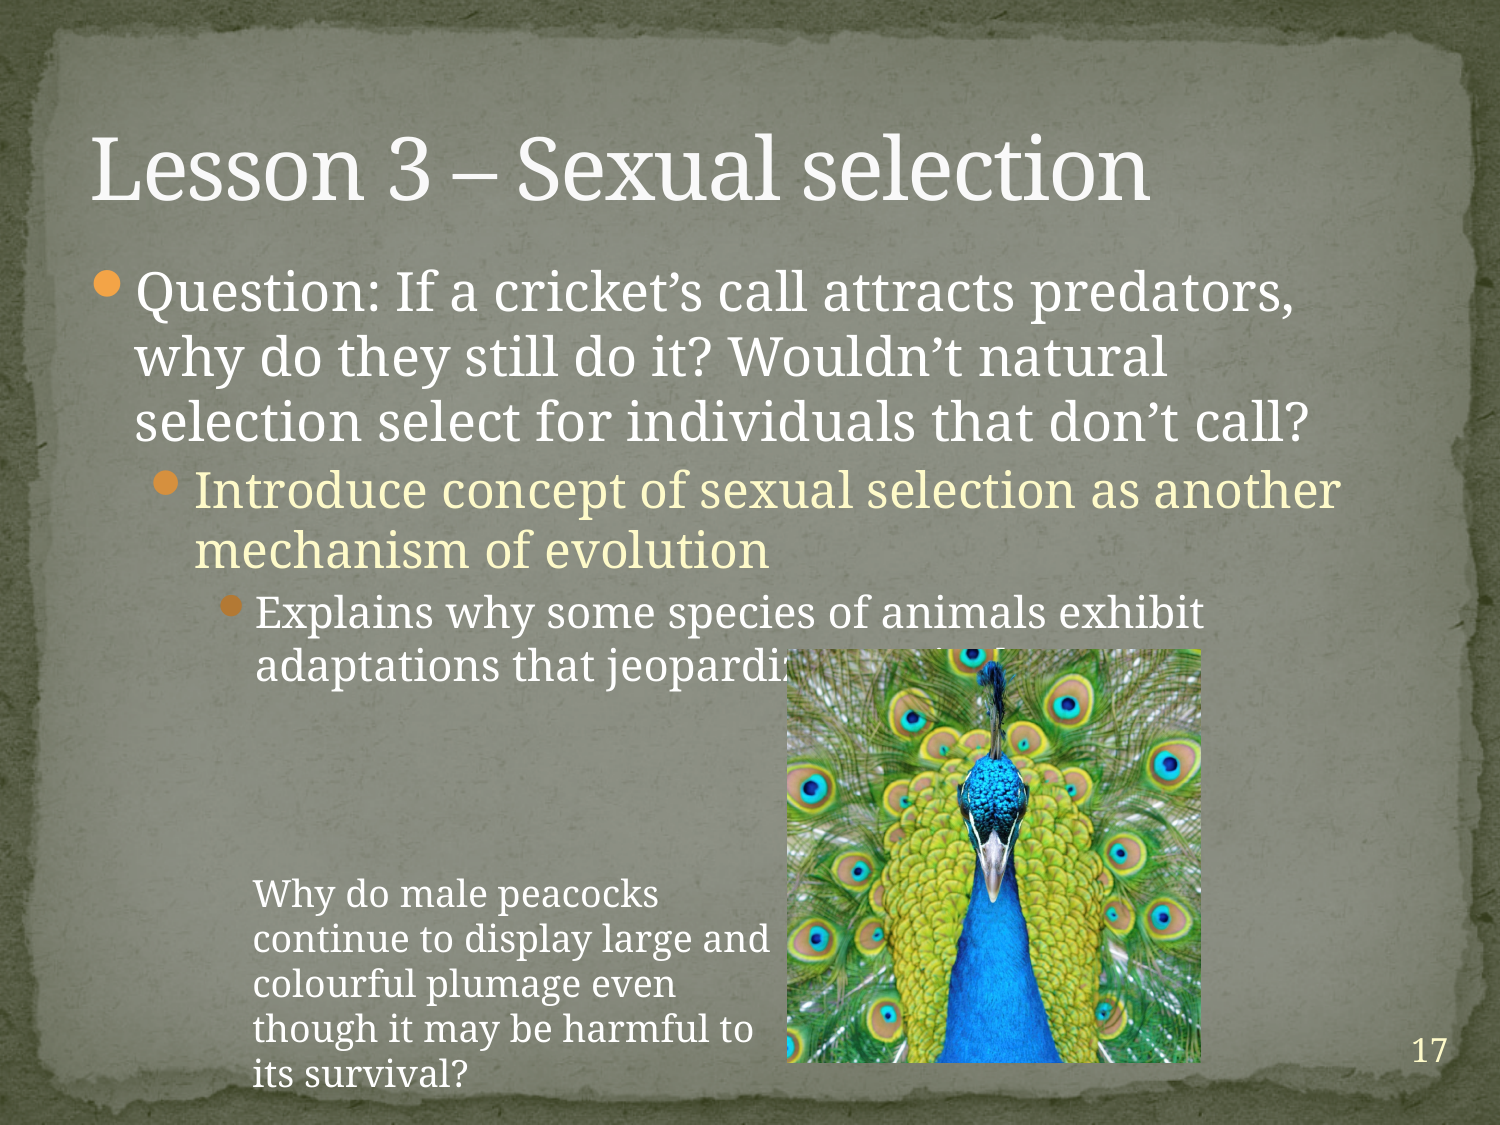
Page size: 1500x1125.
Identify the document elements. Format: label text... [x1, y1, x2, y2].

title Lesson 3 – Sexual selection [74, 24, 1425, 225]
slide_number 17 [1379, 1014, 1480, 1089]
picture [787, 649, 1201, 1063]
list Question: If a cricket’s call attracts predators, why do they still do it? Wouldn’t natural selection select for individuals that don’t call? Introduce concept of sexual selection as another mechanism of evolution Explains why some species of animals exhibit adaptations that jeopardize survival [75, 249, 1425, 850]
text_box Why do male peacocks continue to display large and colourful plumage even though it may be harmful to its survival? [237, 862, 813, 1103]
